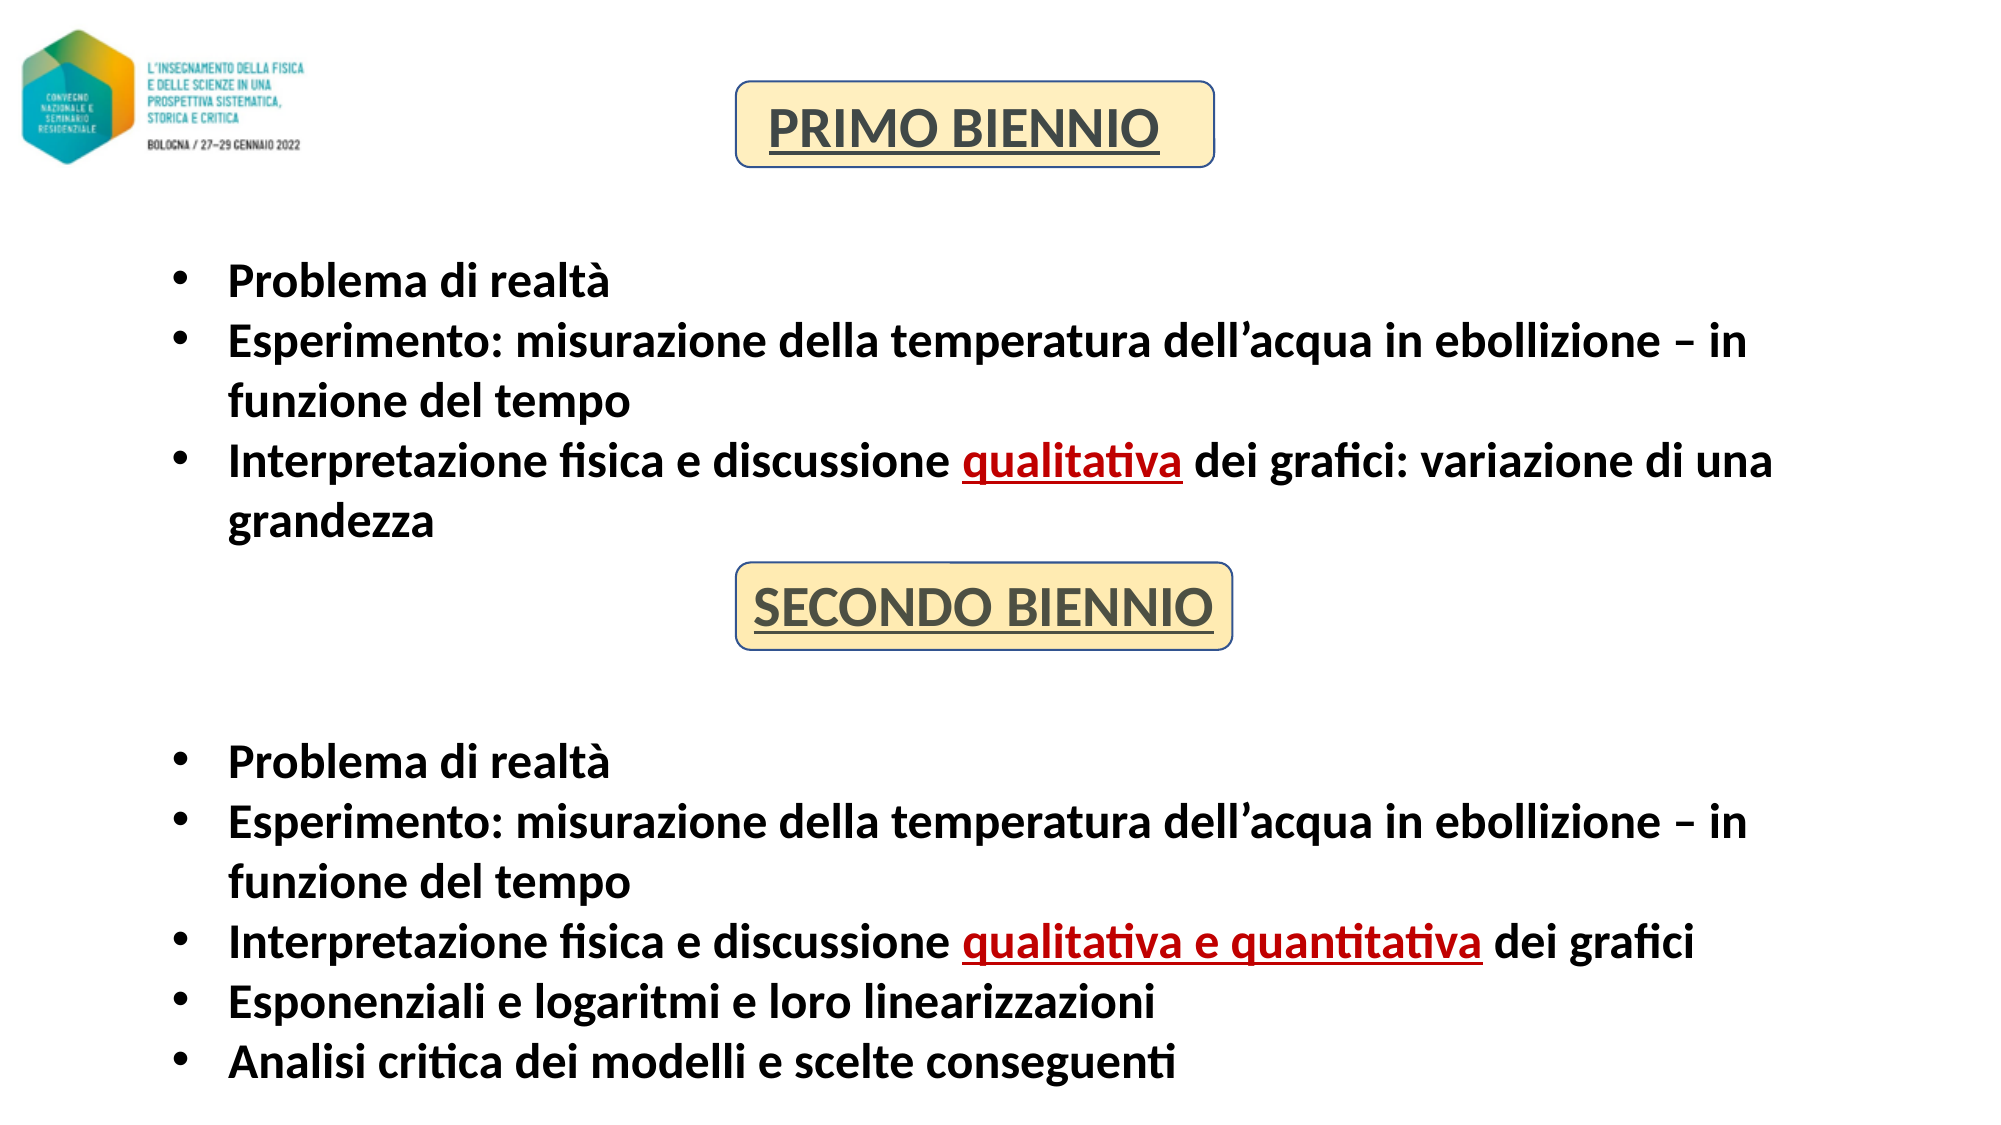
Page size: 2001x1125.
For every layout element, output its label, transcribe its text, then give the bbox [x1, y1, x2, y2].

text_box [734, 561, 1234, 651]
picture [0, 23, 314, 168]
text_box [734, 80, 1216, 169]
text_box Problema di realtà Esperimento: misurazione della temperatura dell’acqua in ebollizione – in funzione del tempo Interpretazione fisica e discussione qualitativa dei grafici: variazione di una grandezza [156, 240, 1841, 555]
text_box Problema di realtà Esperimento: misurazione della temperatura dell’acqua in ebollizione – in funzione del tempo Interpretazione fisica e discussione qualitativa e quantitativa dei grafici Esponenziali e logaritmi e loro linearizzazioni Analisi critica dei modelli e scelte conseguenti [157, 721, 1812, 1125]
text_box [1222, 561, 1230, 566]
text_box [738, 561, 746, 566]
